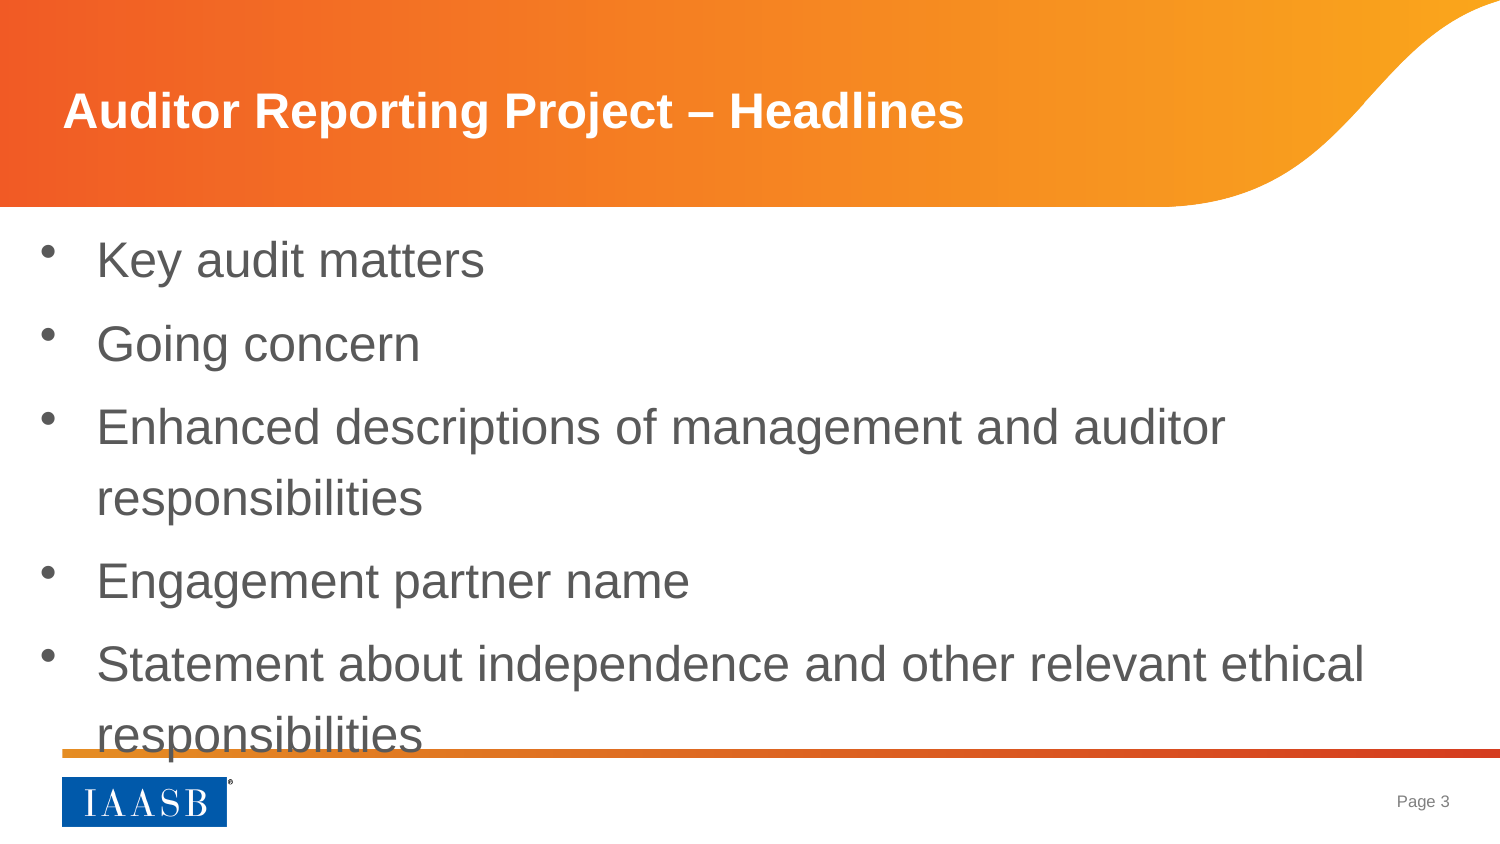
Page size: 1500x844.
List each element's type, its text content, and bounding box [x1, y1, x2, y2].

list Key audit matters Going concern Enhanced descriptions of management and auditor responsibilities Engagement partner name Statement about independence and other relevant ethical responsibilities [24, 209, 1463, 712]
title Auditor Reporting Project – Headlines [62, 75, 1300, 142]
picture [0, 0, 1500, 207]
picture [62, 777, 233, 827]
